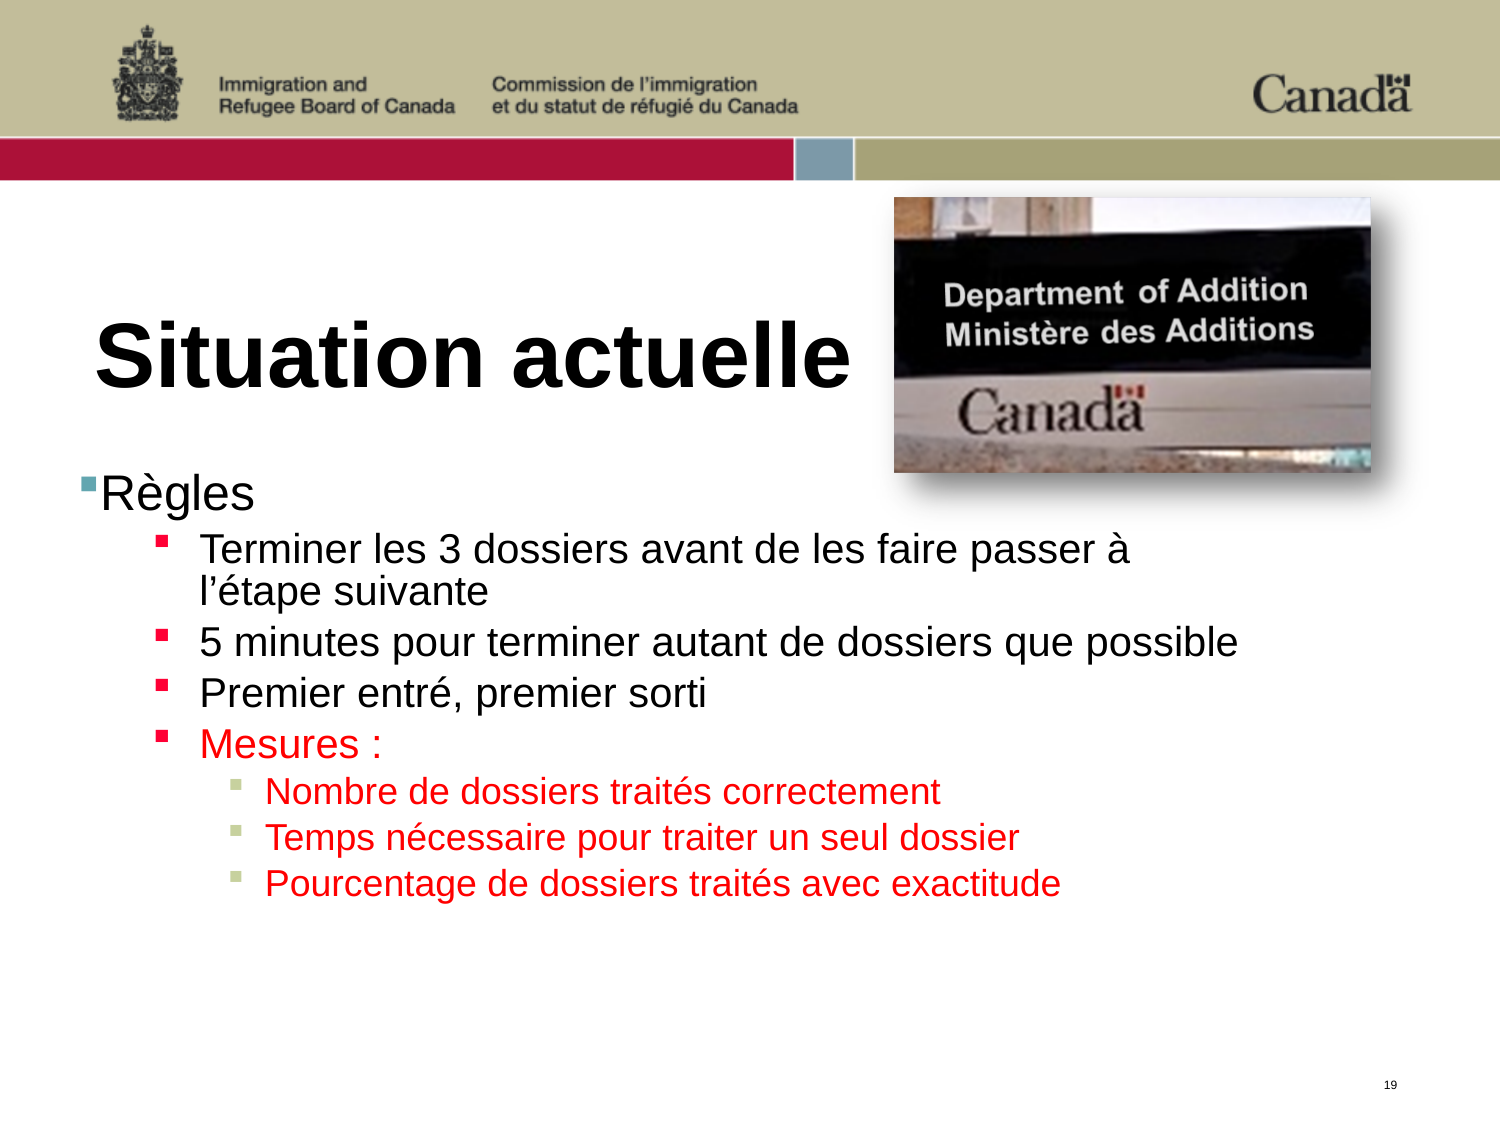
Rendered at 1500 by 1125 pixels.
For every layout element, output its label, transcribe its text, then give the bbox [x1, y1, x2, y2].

slide_number 19 [1099, 1024, 1413, 1101]
picture [0, 0, 1500, 1125]
title Situation actuelle [79, 314, 857, 462]
list Règles Terminer les 3 dossiers avant de les faire passer à l’étape suivante 5 minutes pour terminer autant de dossiers que possible Premier entré, premier sorti Mesures : Nombre de dossiers traités correctement Temps nécessaire pour traiter un seul dossier Pourcentage de dossiers traités avec exactitude [62, 462, 1275, 1000]
